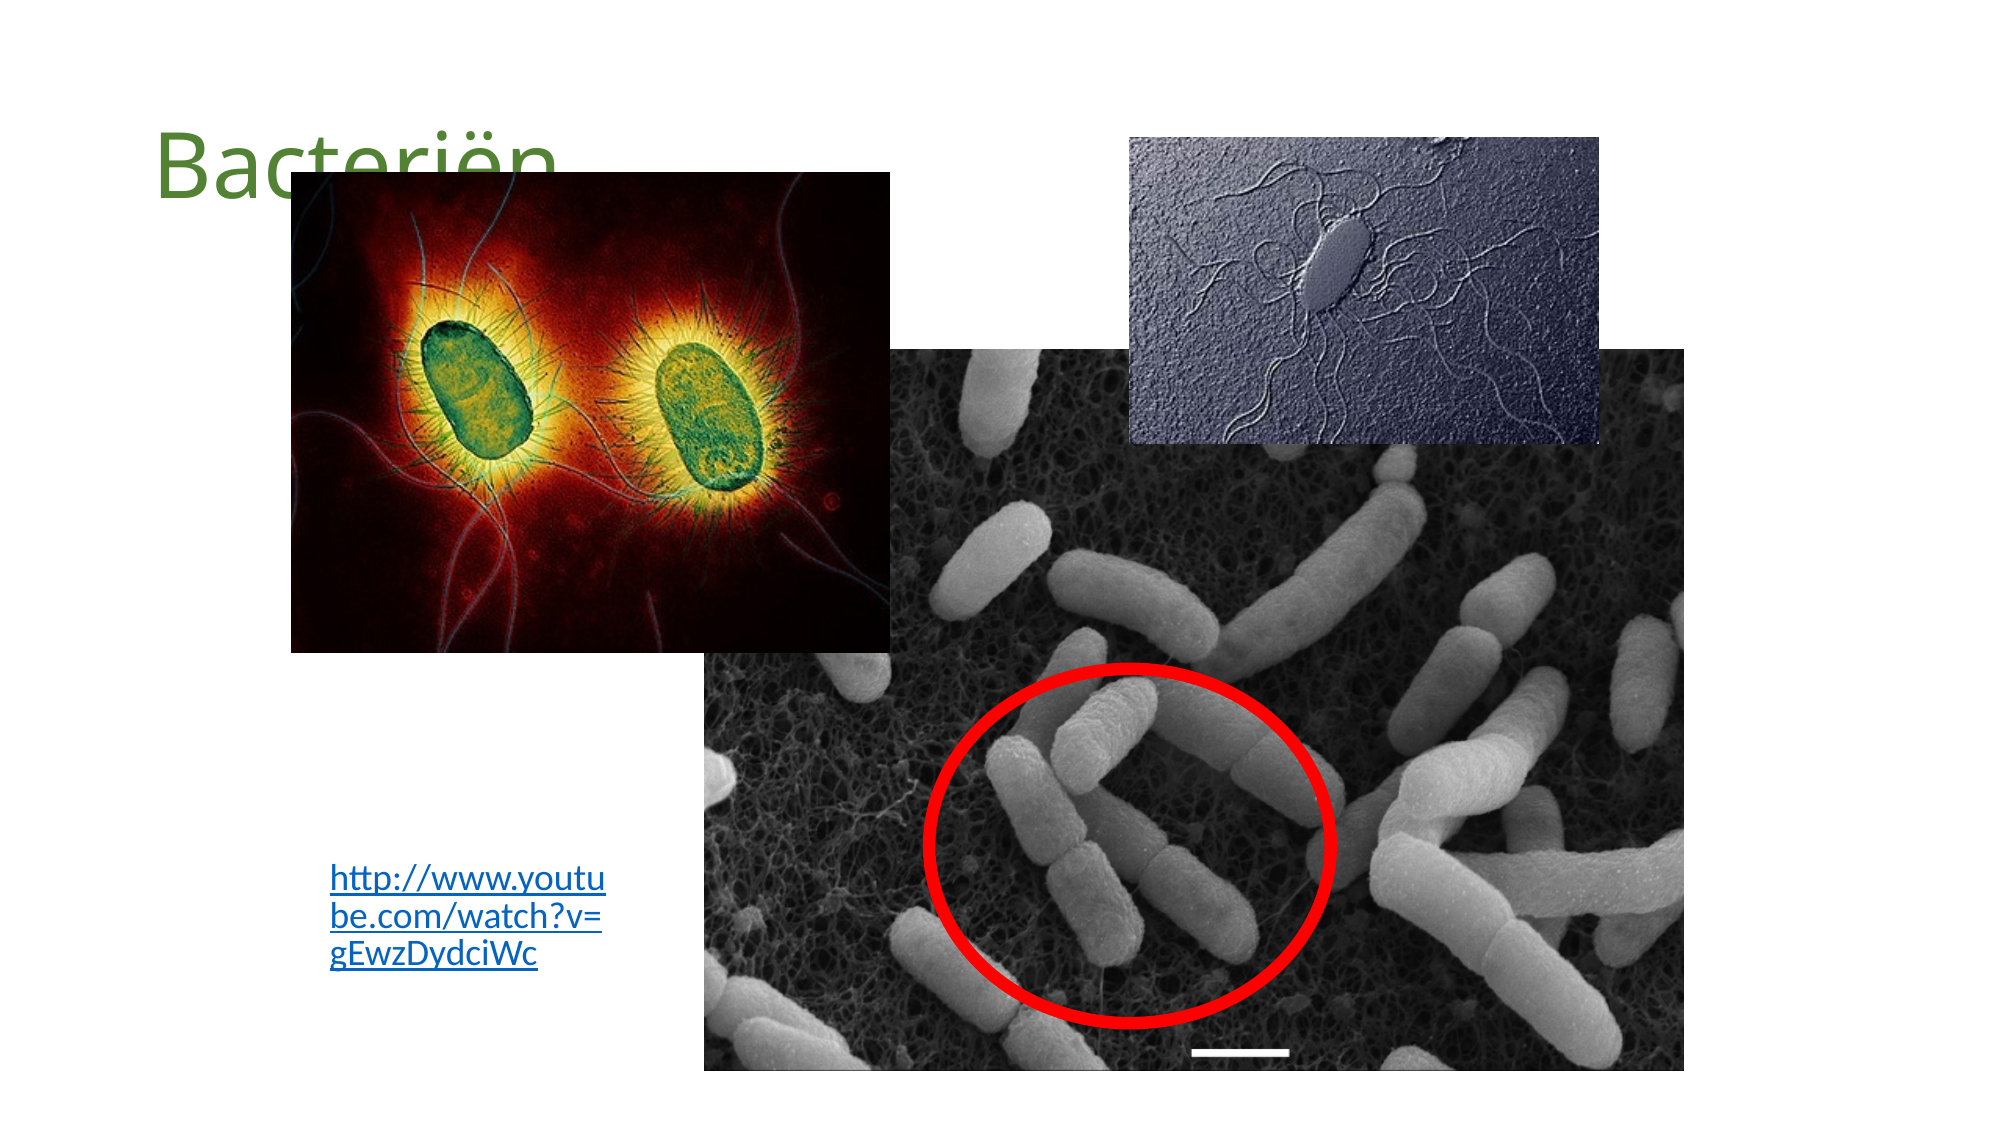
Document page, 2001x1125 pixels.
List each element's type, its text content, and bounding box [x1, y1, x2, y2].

text_box http://www.youtube.com/watch?v=gEwzDydciWc [314, 845, 622, 951]
picture [704, 137, 1684, 1071]
title Bacteriën [137, 59, 1863, 278]
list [291, 172, 890, 653]
